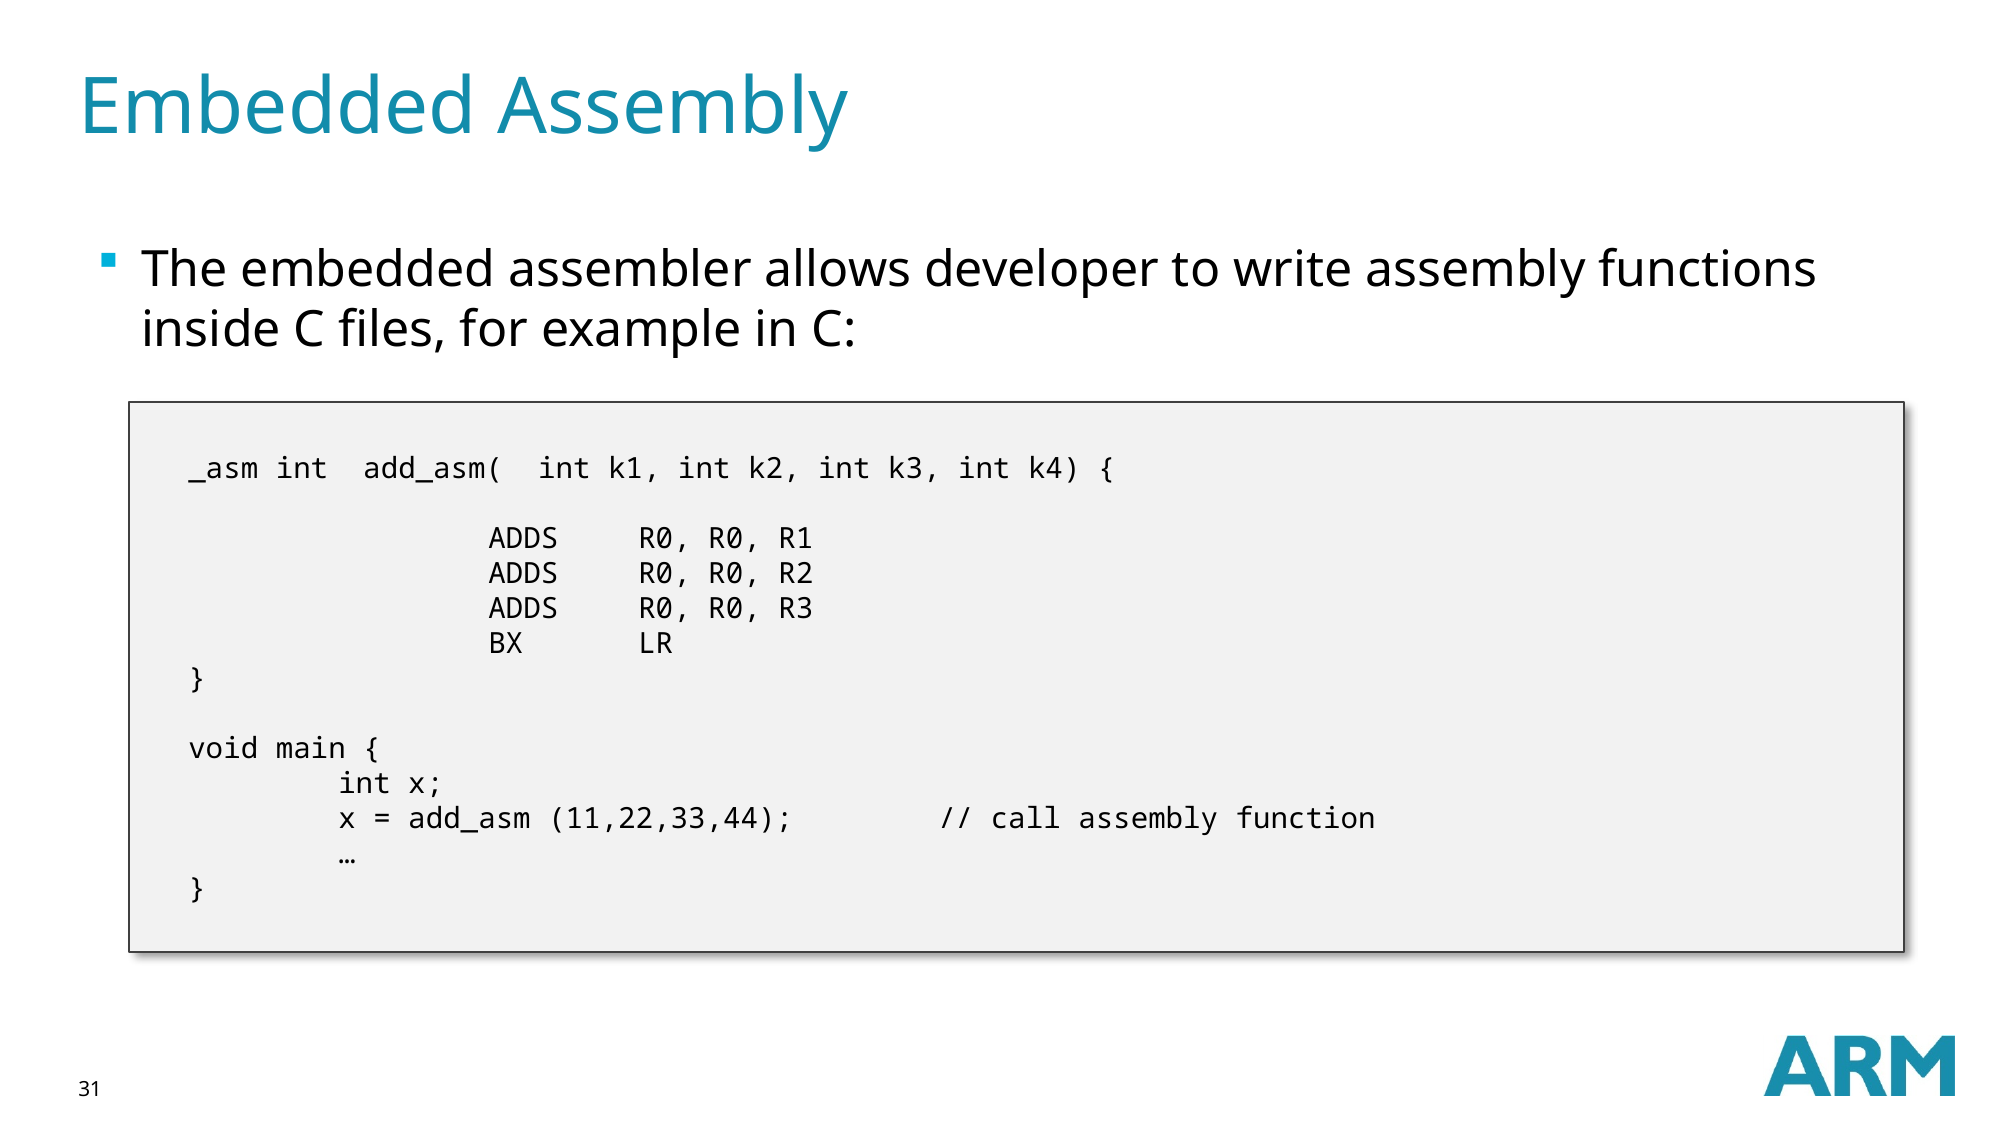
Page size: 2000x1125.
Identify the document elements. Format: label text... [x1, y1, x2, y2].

text_box _asm int add_asm( int k1, int k2, int k3, int k4) { ADDS R0, R0, R1 ADDS R0, R0, R2 ADDS R0, R0, R3 BX LR } void main { int x; x = add_asm (11,22,33,44); // call assembly function … } [129, 401, 1904, 952]
title Embedded Assembly [78, 55, 1910, 150]
list The embedded assembler allows developer to write assembly functions inside C files, for example in C: [97, 236, 1909, 1004]
picture [1763, 1035, 1955, 1096]
